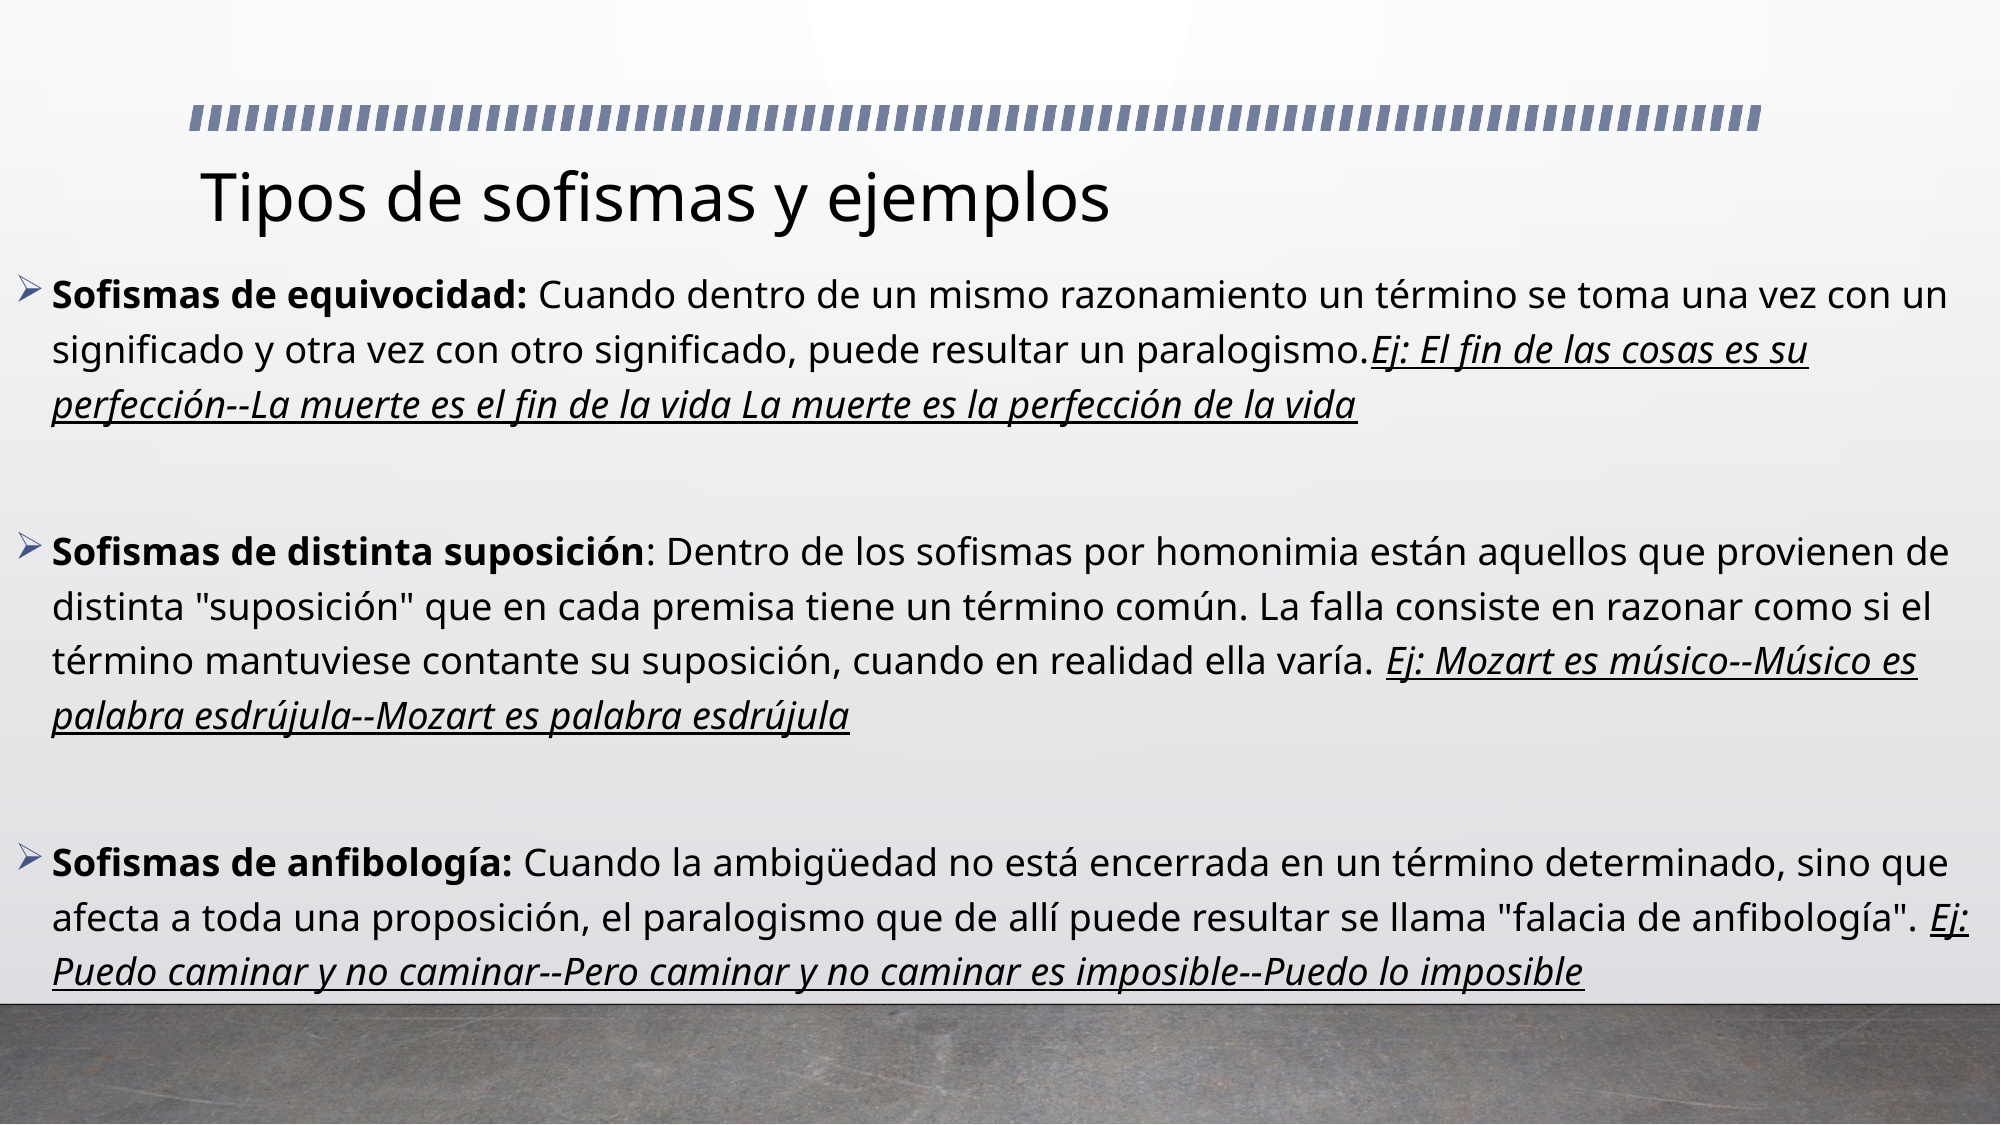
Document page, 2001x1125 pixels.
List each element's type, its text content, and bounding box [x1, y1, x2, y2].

title Tipos de sofismas y ejemplos [185, 156, 1761, 254]
picture [0, 1004, 2000, 1124]
list Sofismas de equivocidad: Cuando dentro de un mismo razonamiento un término se toma una vez con un significado y otra vez con otro significado, puede resultar un paralogismo.Ej: El fin de las cosas es su perfección--La muerte es el fin de la vida La muerte es la perfección de la vida Sofismas de distinta suposición: Dentro de los sofismas por homonimia están aquellos que provienen de distinta "suposición" que en cada premisa tiene un término común. La falla consiste en razonar como si el término mantuviese contante su suposición, cuando en realidad ella varía. Ej: Mozart es músico--Músico es palabra esdrújula--Mozart es palabra esdrújula Sofismas de anfibología: Cuando la ambigüedad no está encerrada en un término determinado, sino que afecta a toda una proposición, el paralogismo que de allí puede resultar se llama "falacia de anfibología". Ej: Puedo caminar y no caminar--Pero caminar y no caminar es imposible--Puedo lo imposible [0, 254, 2000, 1003]
